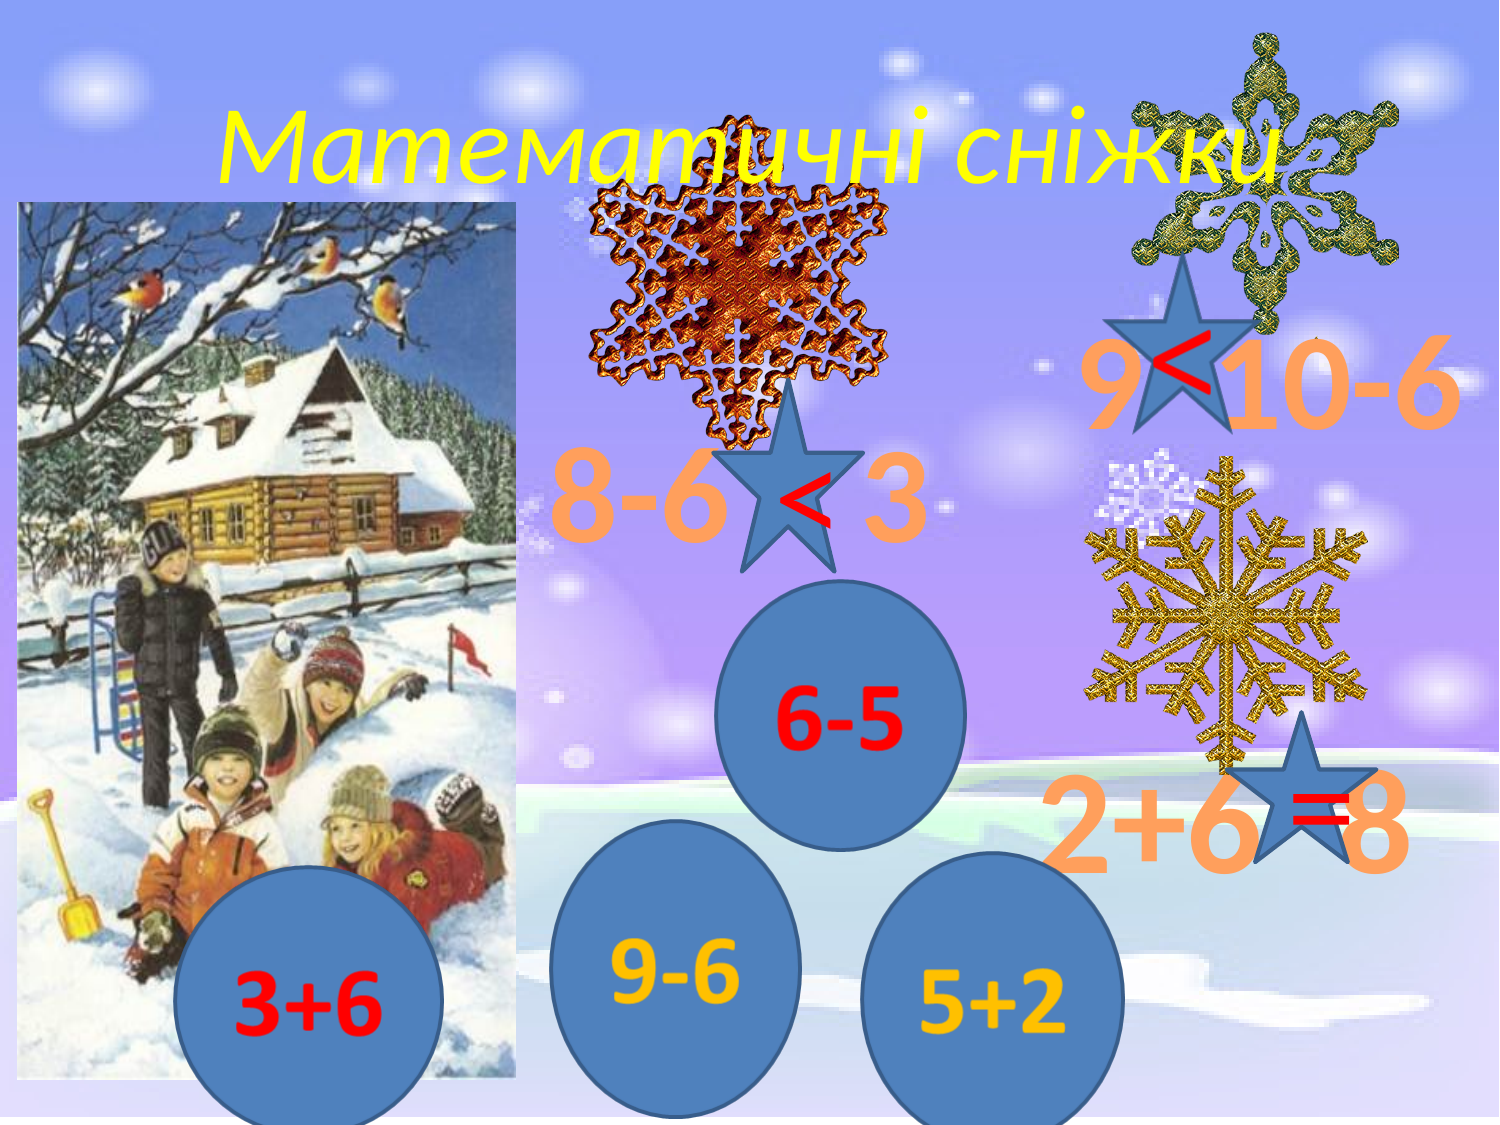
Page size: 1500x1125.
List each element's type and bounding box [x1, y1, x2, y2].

picture [1065, 230, 1302, 522]
text_box [1056, 0, 1482, 468]
text_box [531, 90, 949, 580]
list [17, 201, 516, 1080]
picture [0, 0, 1499, 1125]
text_box [1019, 456, 1432, 914]
